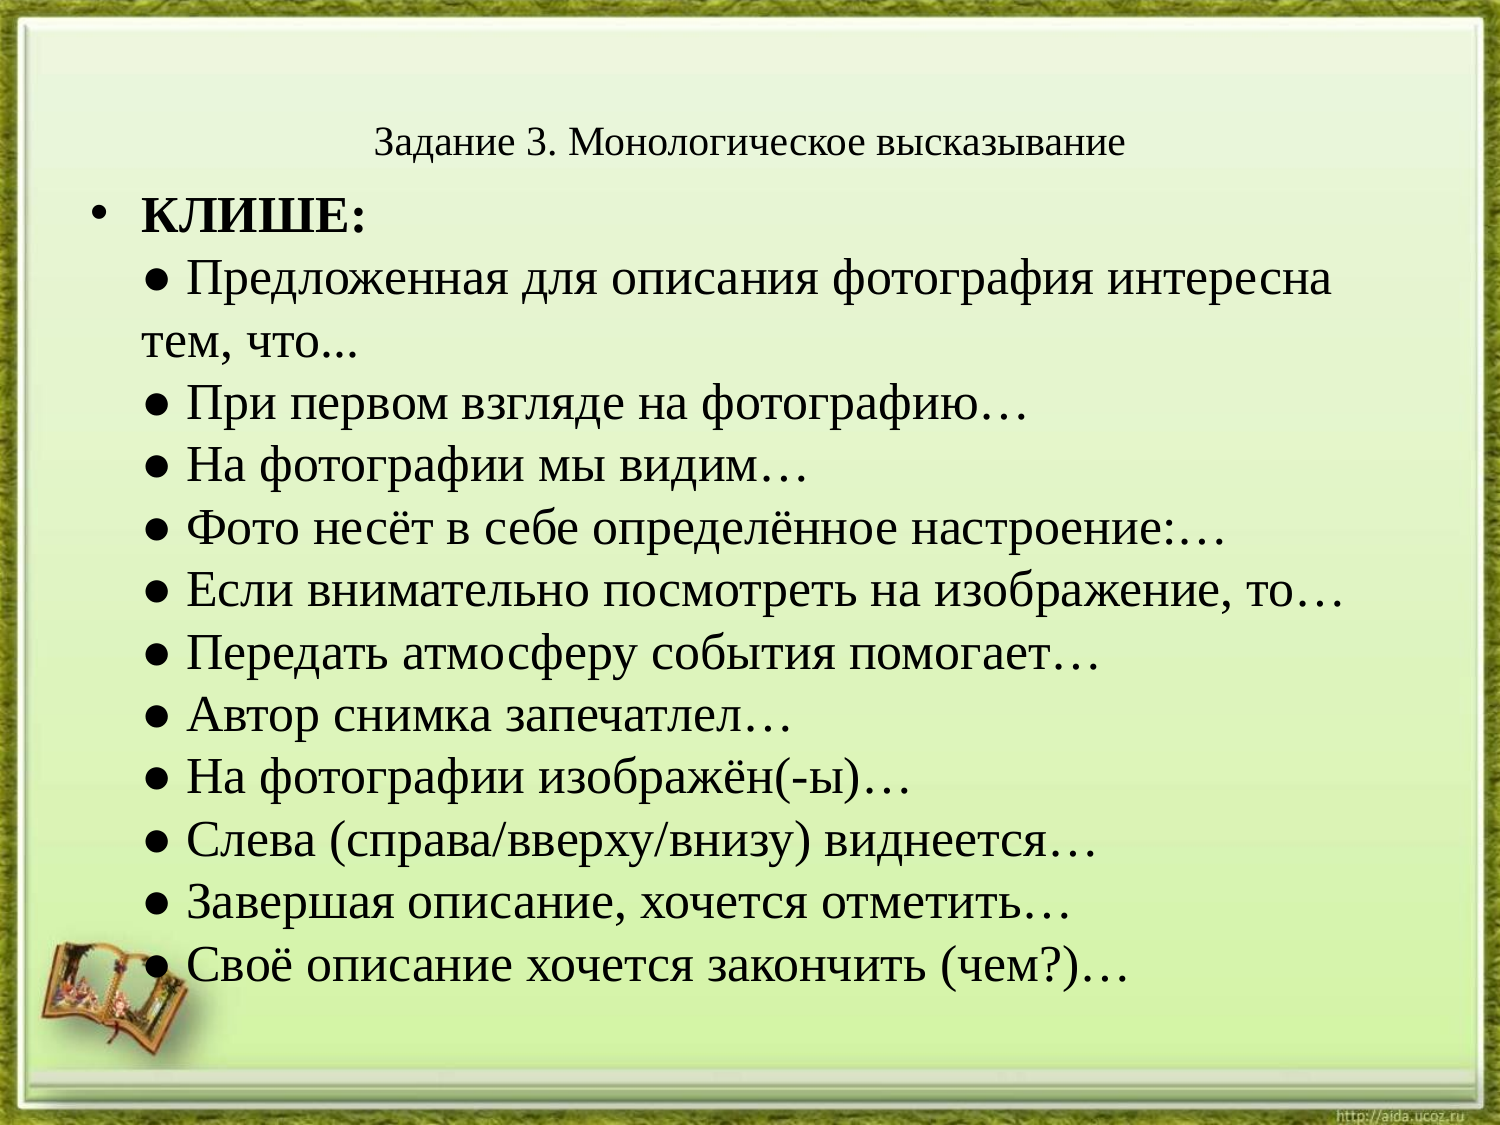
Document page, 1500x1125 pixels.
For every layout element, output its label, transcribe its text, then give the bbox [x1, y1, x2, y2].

picture [0, 0, 1500, 1125]
list КЛИШЕ: ● Предложенная для описания фотография интересна тем, что... ● При первом взгляде на фотографию… ● На фотографии мы видим… ● Фото несёт в себе определённое настроение:… ● Если внимательно посмотреть на изображение, то… ● Передать атмосферу события помогает… ● Автор снимка запечатлел… ● На фотографии изображён(-ы)… ● Слева (справа/вверху/внизу) виднеется… ● Завершая описание, хочется отметить… ● Своё описание хочется закончить (чем?)… [75, 172, 1425, 1005]
title Задание 3. Монологическое высказывание [75, 45, 1425, 172]
